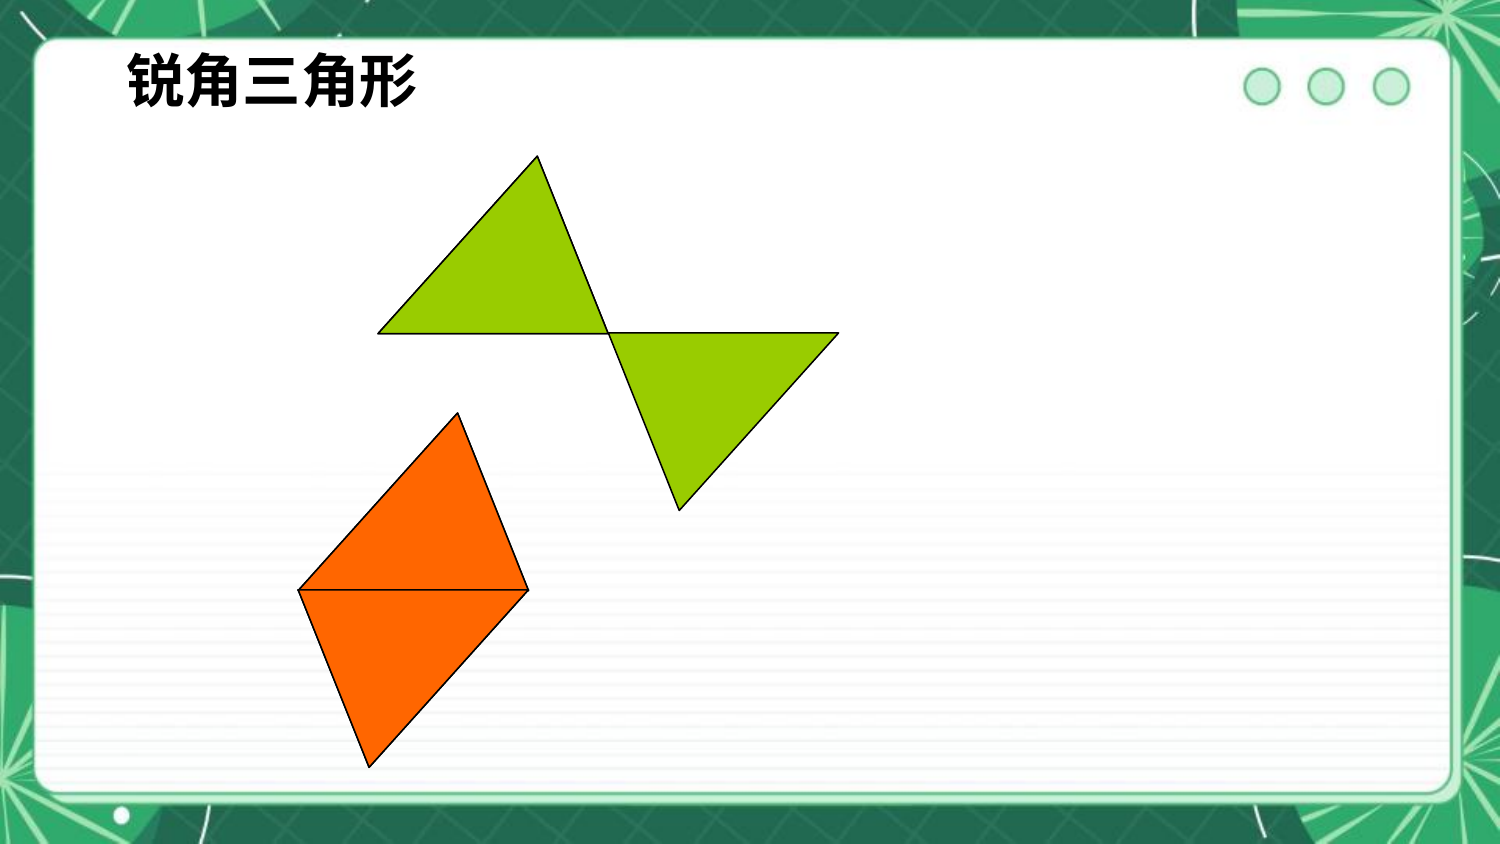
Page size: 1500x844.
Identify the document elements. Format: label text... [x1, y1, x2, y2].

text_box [298, 413, 529, 768]
picture [0, 0, 1500, 844]
text_box 锐角三角形 [111, 36, 776, 122]
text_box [377, 156, 839, 511]
